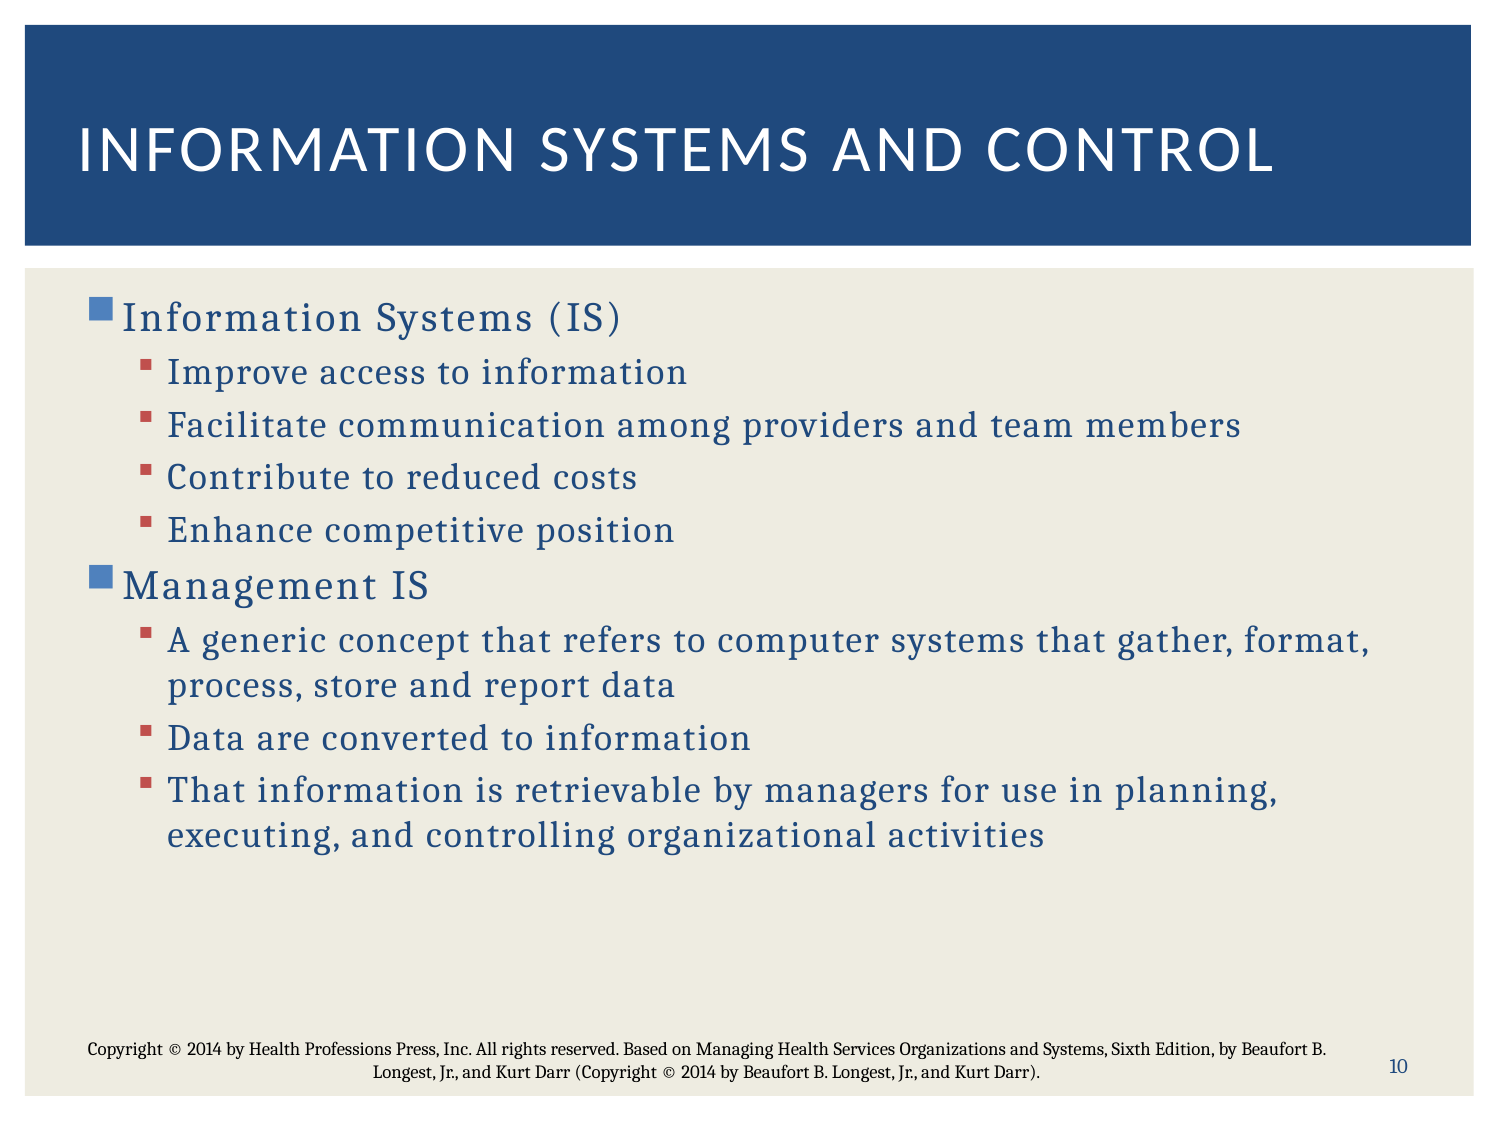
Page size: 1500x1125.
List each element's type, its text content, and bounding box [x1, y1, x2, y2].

list Information Systems (IS) Improve access to information Facilitate communication among providers and team members Contribute to reduced costs Enhance competitive position Management IS A generic concept that refers to computer systems that gather, format, process, store and report data Data are converted to information That information is retrievable by managers for use in planning, executing, and controlling organizational activities [62, 281, 1442, 1005]
slide_number 10 [1349, 1041, 1448, 1089]
title Information systems and control [62, 58, 1438, 232]
